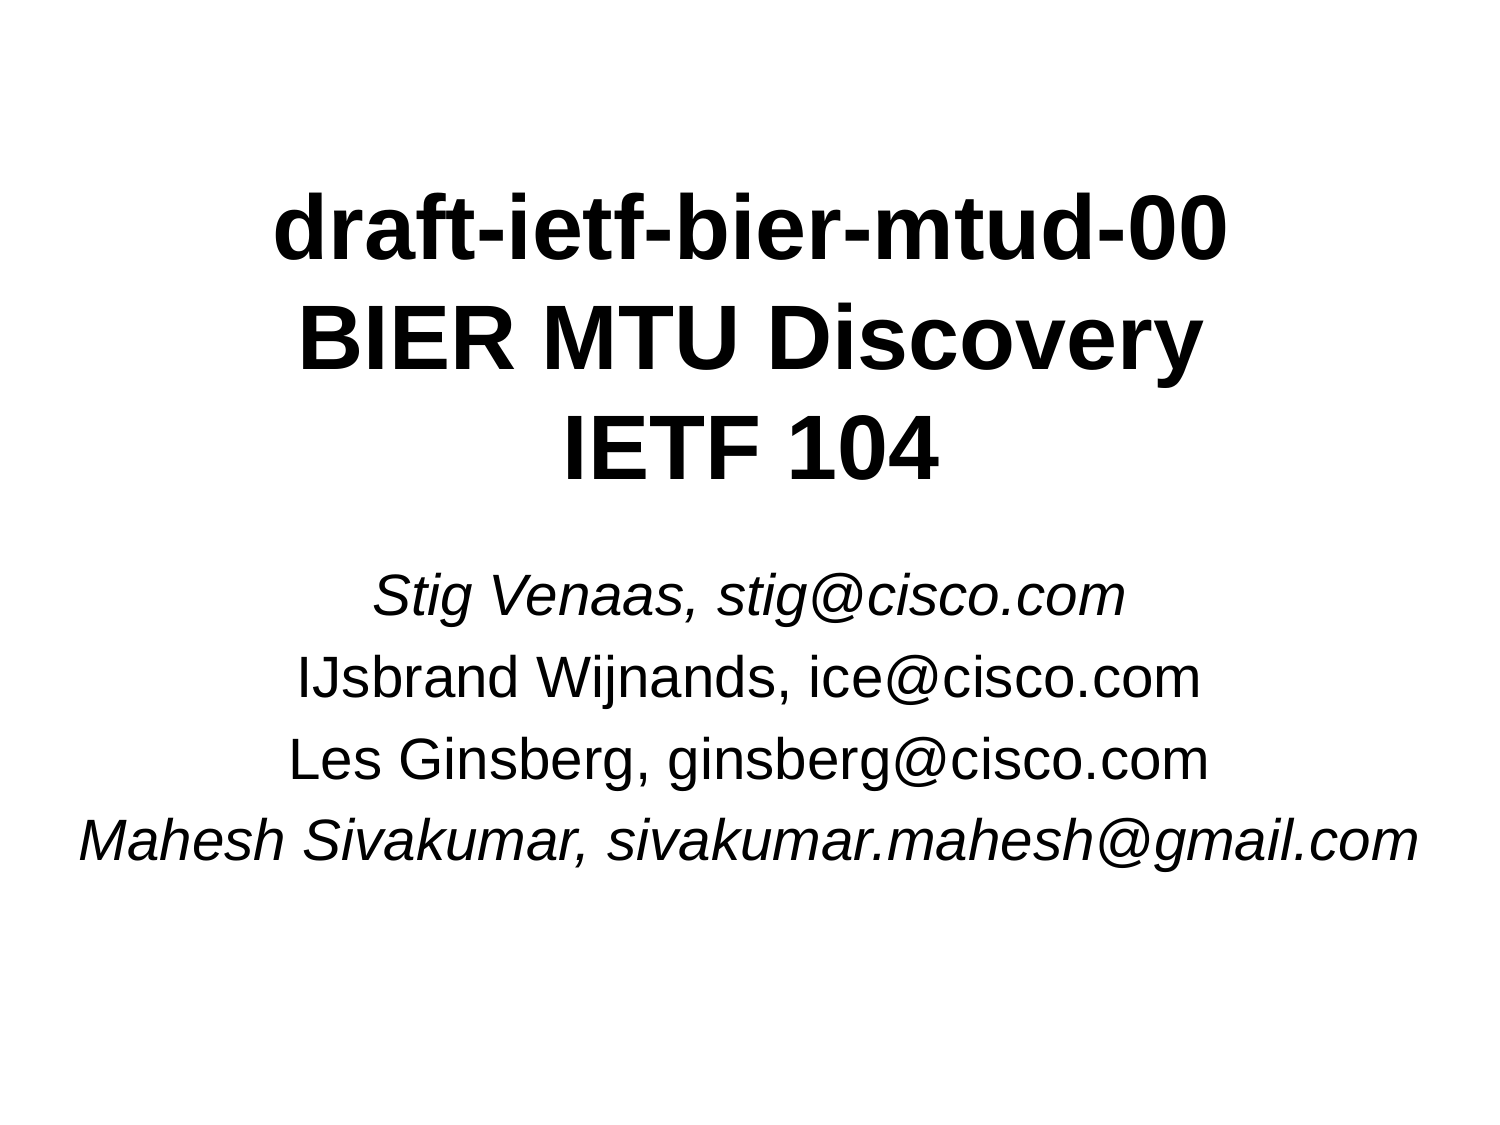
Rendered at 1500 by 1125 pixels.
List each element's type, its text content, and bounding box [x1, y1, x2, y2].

text_box [37, 387, 1463, 550]
title draft-ietf-bier-mtud-00 BIER MTU Discovery IETF 104 [113, 293, 1390, 387]
subtitle Stig Venaas, stig@cisco.com IJsbrand Wijnands, ice@cisco.com Les Ginsberg, ginsberg@cisco.com Mahesh Sivakumar, sivakumar.mahesh@gmail.com [37, 550, 1463, 963]
